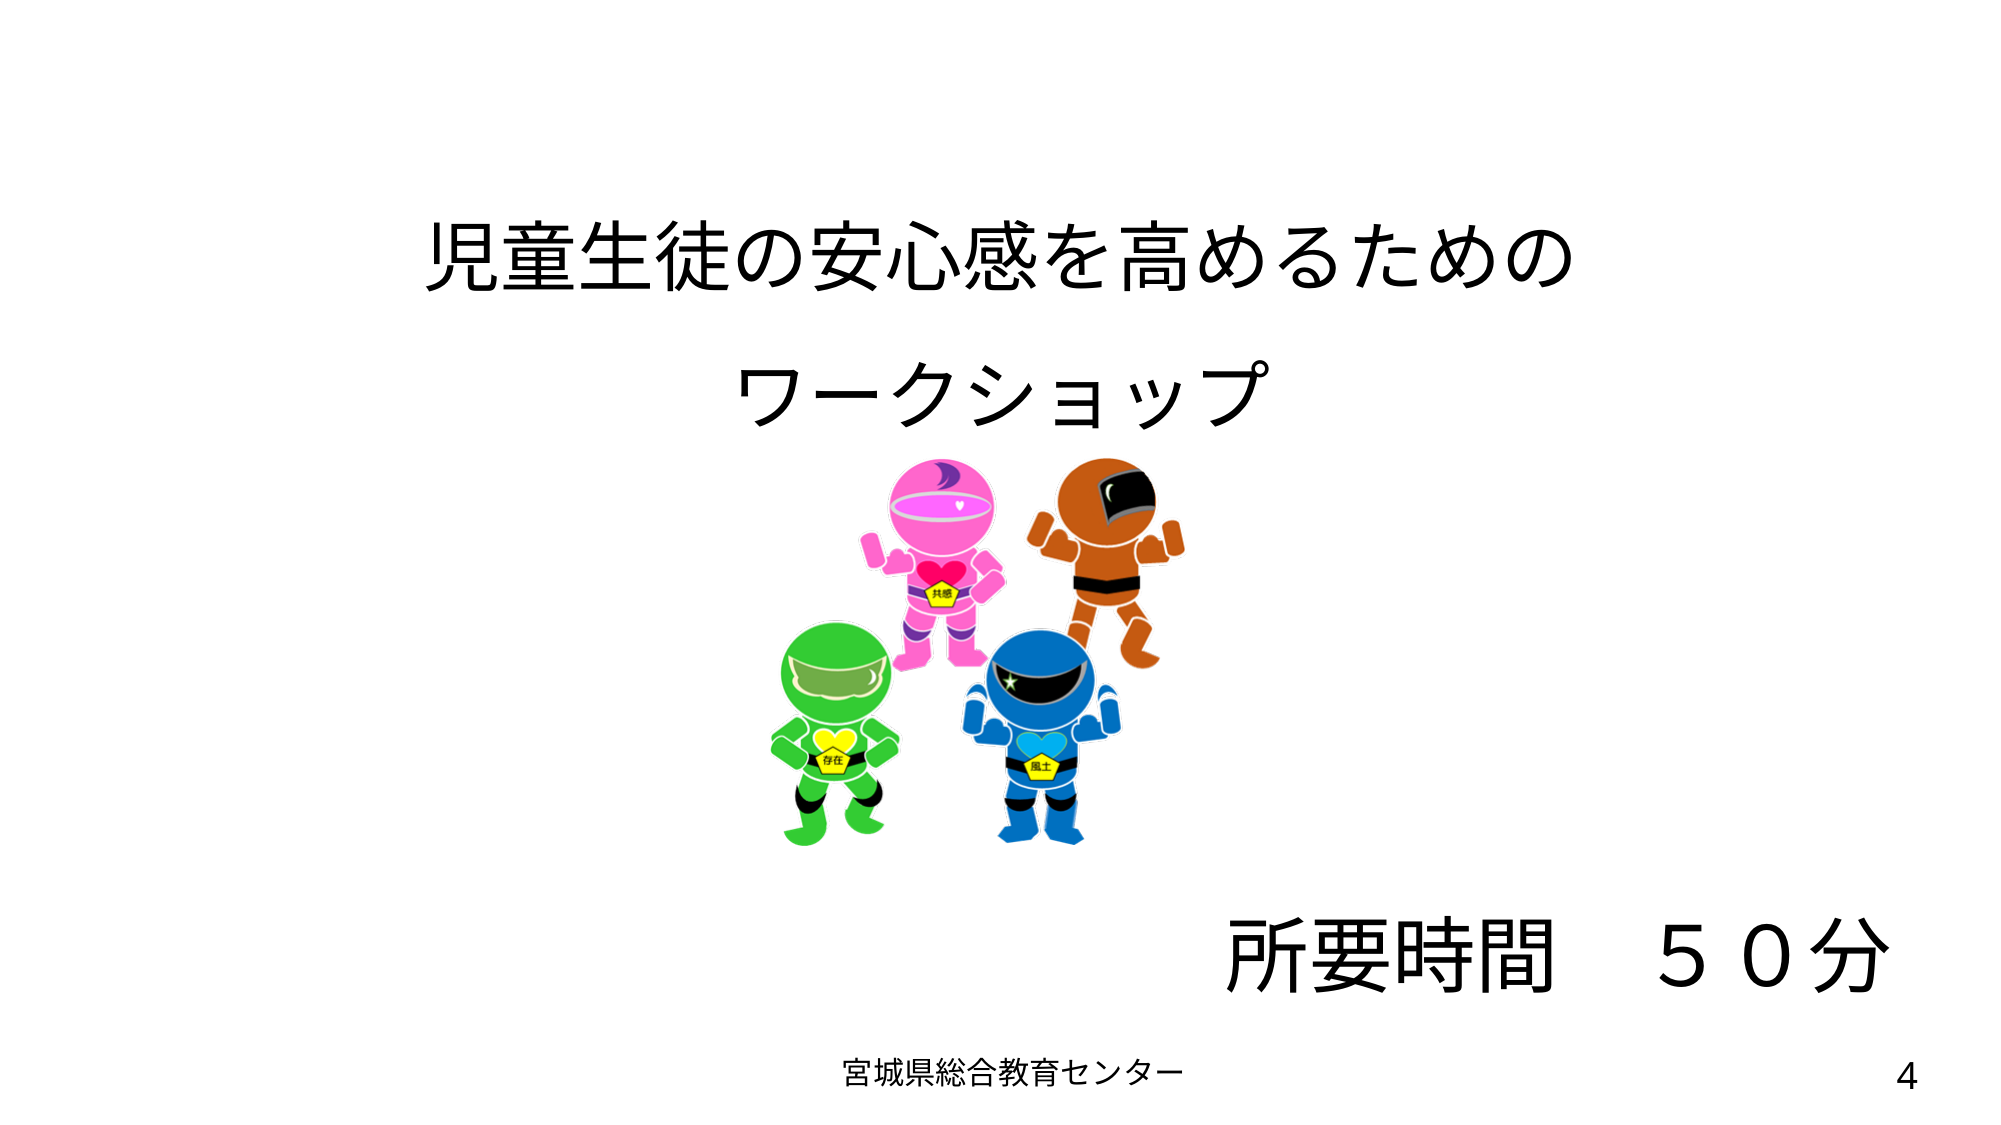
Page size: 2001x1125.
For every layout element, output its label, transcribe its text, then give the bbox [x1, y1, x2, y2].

text_box 児童生徒の安心感を高めるための ワークショップ [143, 154, 1860, 448]
picture [769, 457, 1190, 846]
text_box 所要時間 ５０分 [1189, 845, 1928, 991]
